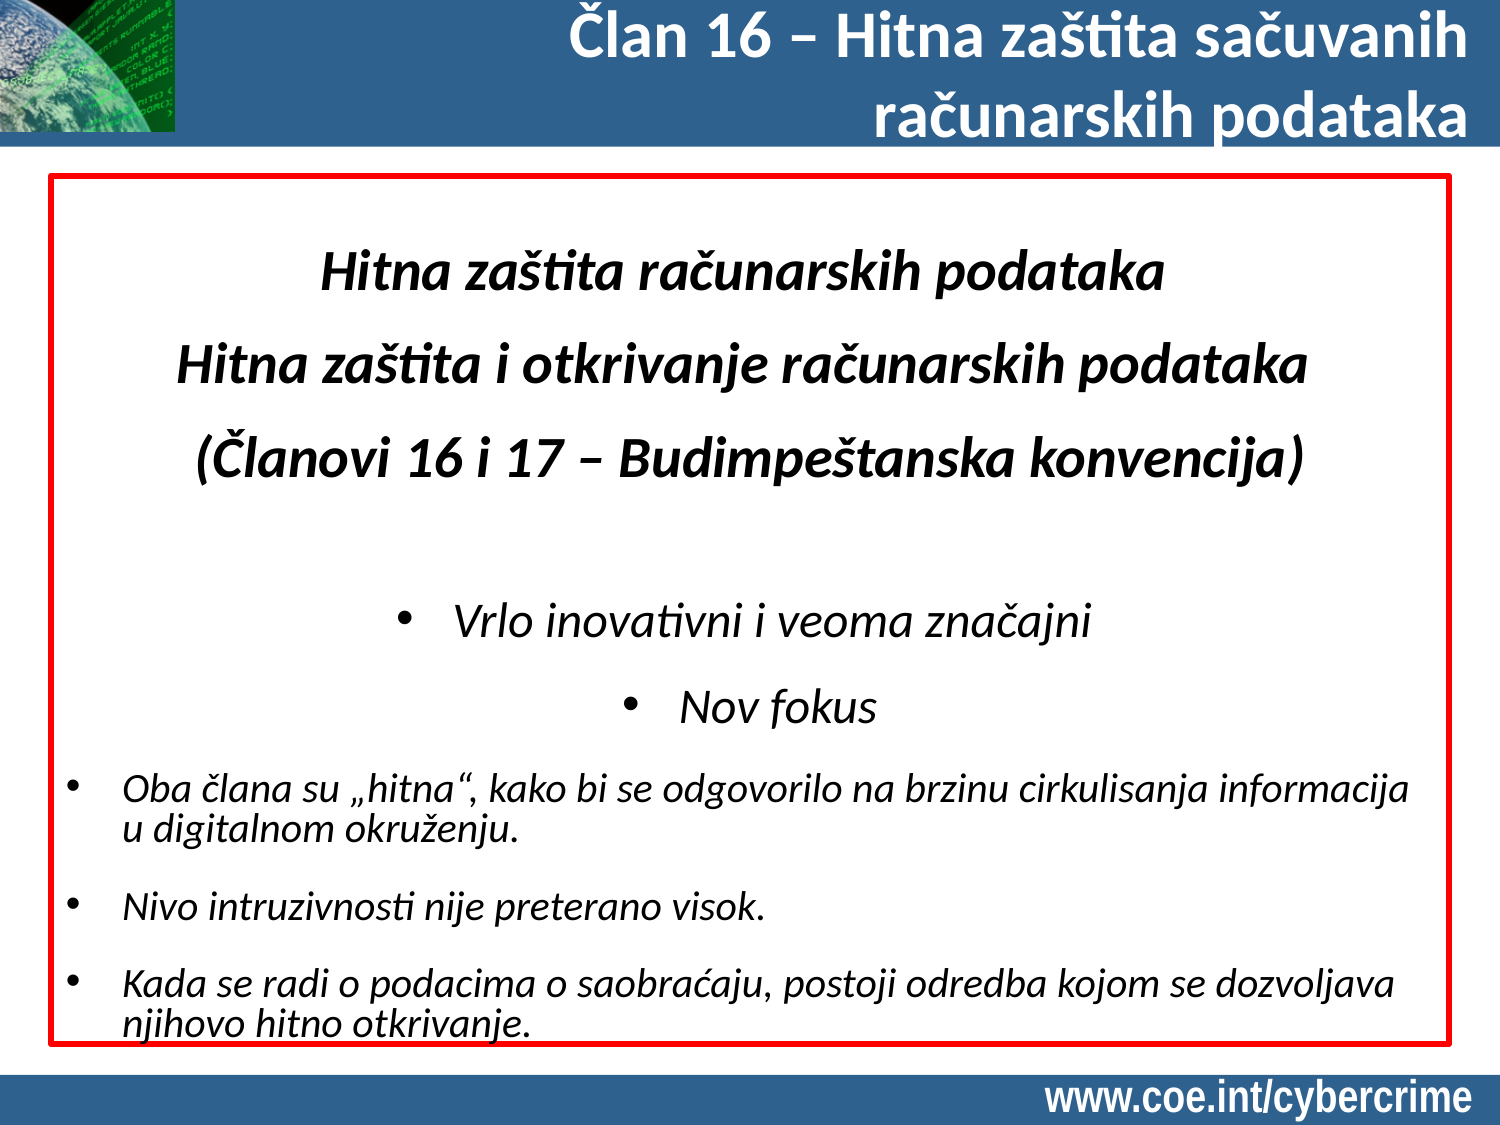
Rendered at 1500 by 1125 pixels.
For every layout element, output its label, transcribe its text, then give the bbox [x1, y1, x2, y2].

text_box Član 16 – Hitna zaštita sačuvanih računarskih podataka [0, 0, 1500, 149]
picture [0, 0, 175, 132]
text_box Hitna zaštita računarskih podataka Hitna zaštita i otkrivanje računarskih podataka (Članovi 16 i 17 – Budimpeštanska konvencija) Vrlo inovativni i veoma značajni Nov fokus Oba člana su „hitna“, kako bi se odgovorilo na brzinu cirkulisanja informacija u digitalnom okruženju. Nivo intruzivnosti nije preterano visok. Kada se radi o podacima o saobraćaju, postoji odredba kojom se dozvoljava njihovo hitno otkrivanje. [51, 175, 1449, 1045]
text_box www.coe.int/cybercrime [1030, 1059, 1500, 1125]
text_box [0, 1073, 1030, 1125]
